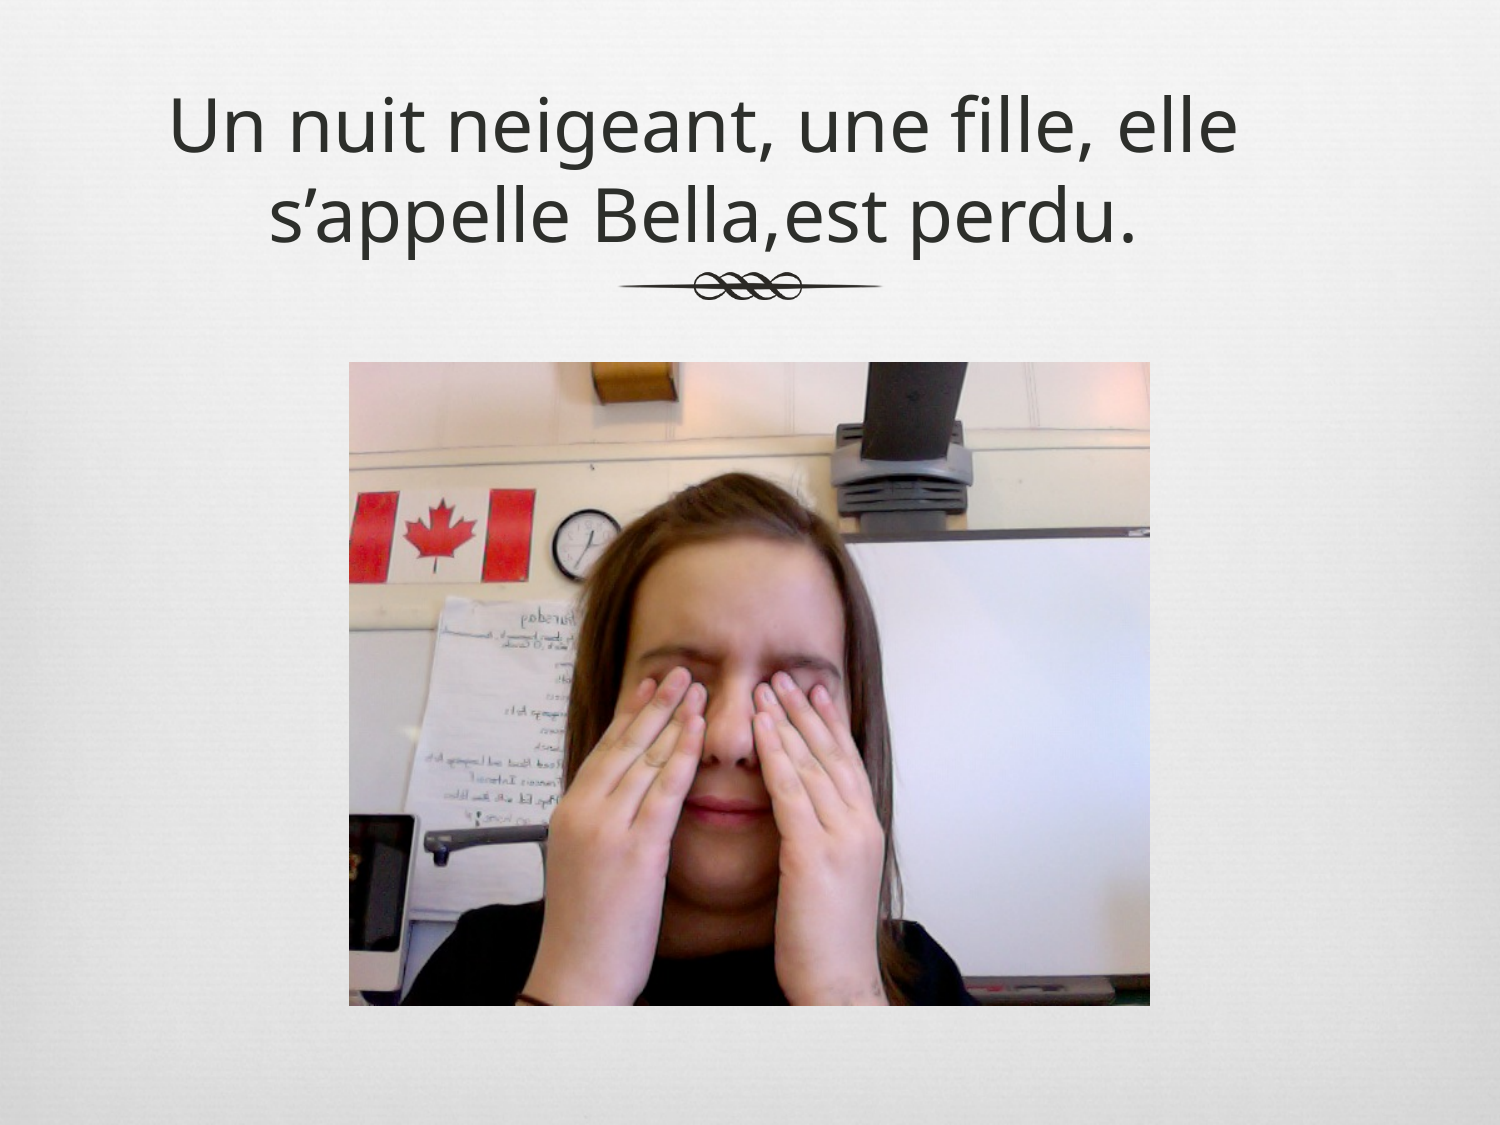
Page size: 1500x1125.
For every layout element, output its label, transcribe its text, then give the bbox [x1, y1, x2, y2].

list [111, 361, 1388, 1007]
title Un nuit neigeant, une fille, elle s’appelle Bella,est perdu. [112, 91, 1295, 245]
picture [615, 272, 885, 300]
